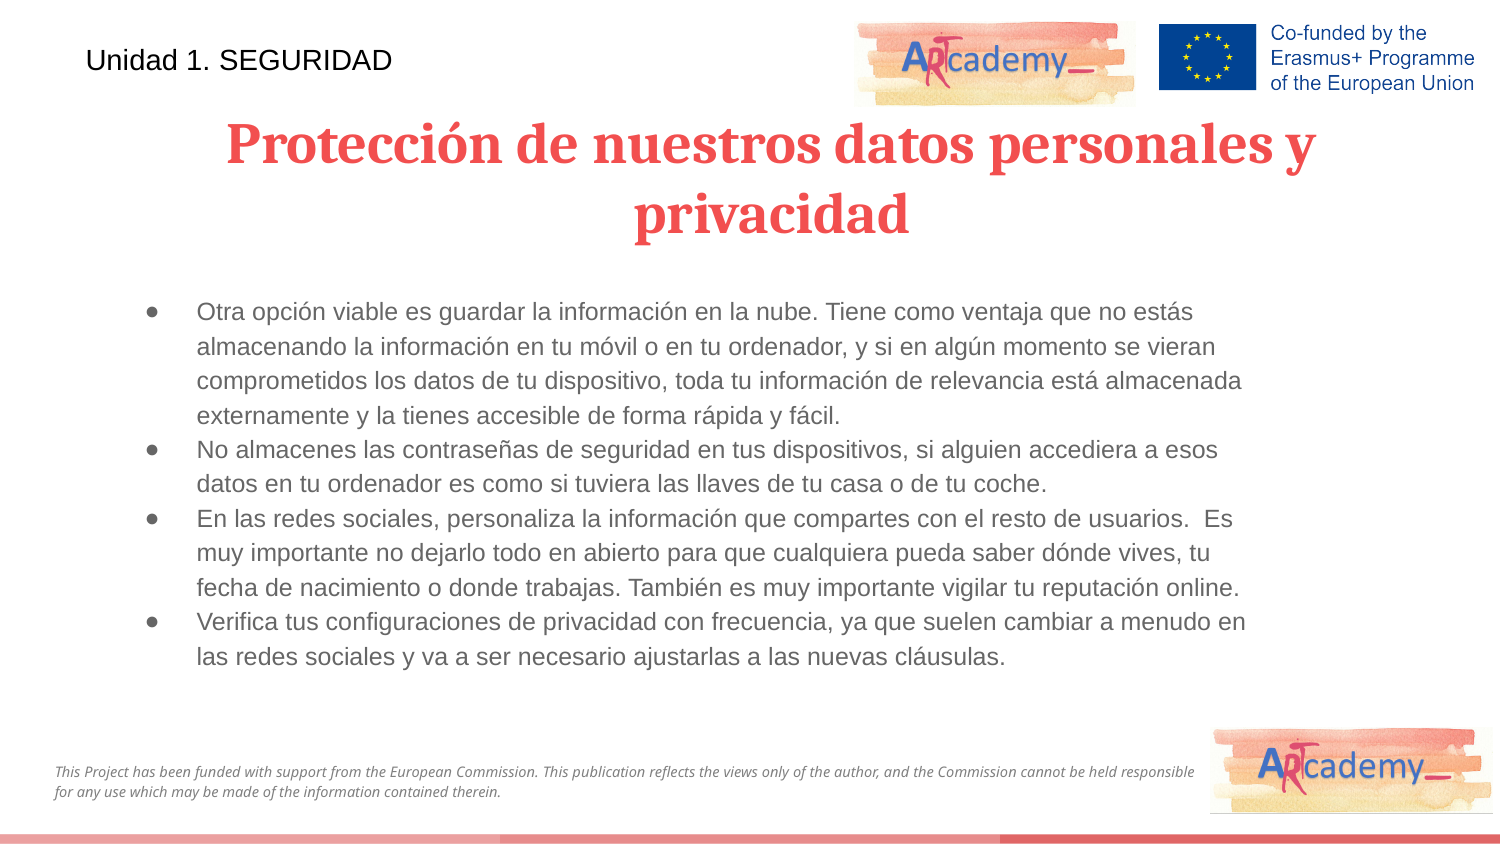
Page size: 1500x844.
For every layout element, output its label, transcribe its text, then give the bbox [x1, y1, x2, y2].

text_box This Project has been funded with support from the European Commission. This publication reflects the views only of the author, and the Commission cannot be held responsible for any use which may be made of the information contained therein. [39, 754, 1205, 799]
list Otra opción viable es guardar la información en la nube. Tiene como ventaja que no estás almacenando la información en tu móvil o en tu ordenador, y si en algún momento se vieran comprometidos los datos de tu dispositivo, toda tu información de relevancia está almacenada externamente y la tienes accesible de forma rápida y fácil. No almacenes las contraseñas de seguridad en tus dispositivos, si alguien accediera a esos datos en tu ordenador es como si tuviera las llaves de tu casa o de tu coche. En las redes sociales, personaliza la información que compartes con el resto de usuarios. Es muy importante no dejarlo todo en abierto para que cualquiera pueda saber dónde vives, tu fecha de nacimiento o donde trabajas. También es muy importante vigilar tu reputación online. Verifica tus configuraciones de privacidad con frecuencia, ya que suelen cambiar a menudo en las redes sociales y va a ser necesario ajustarlas a las nuevas cláusulas. [106, 276, 1278, 563]
picture [1158, 24, 1474, 94]
title Protección de nuestros datos personales y privacidad [70, 53, 1474, 261]
text_box Unidad 1. SEGURIDAD [70, 33, 492, 84]
picture [854, 2, 1137, 138]
picture [1210, 709, 1493, 844]
